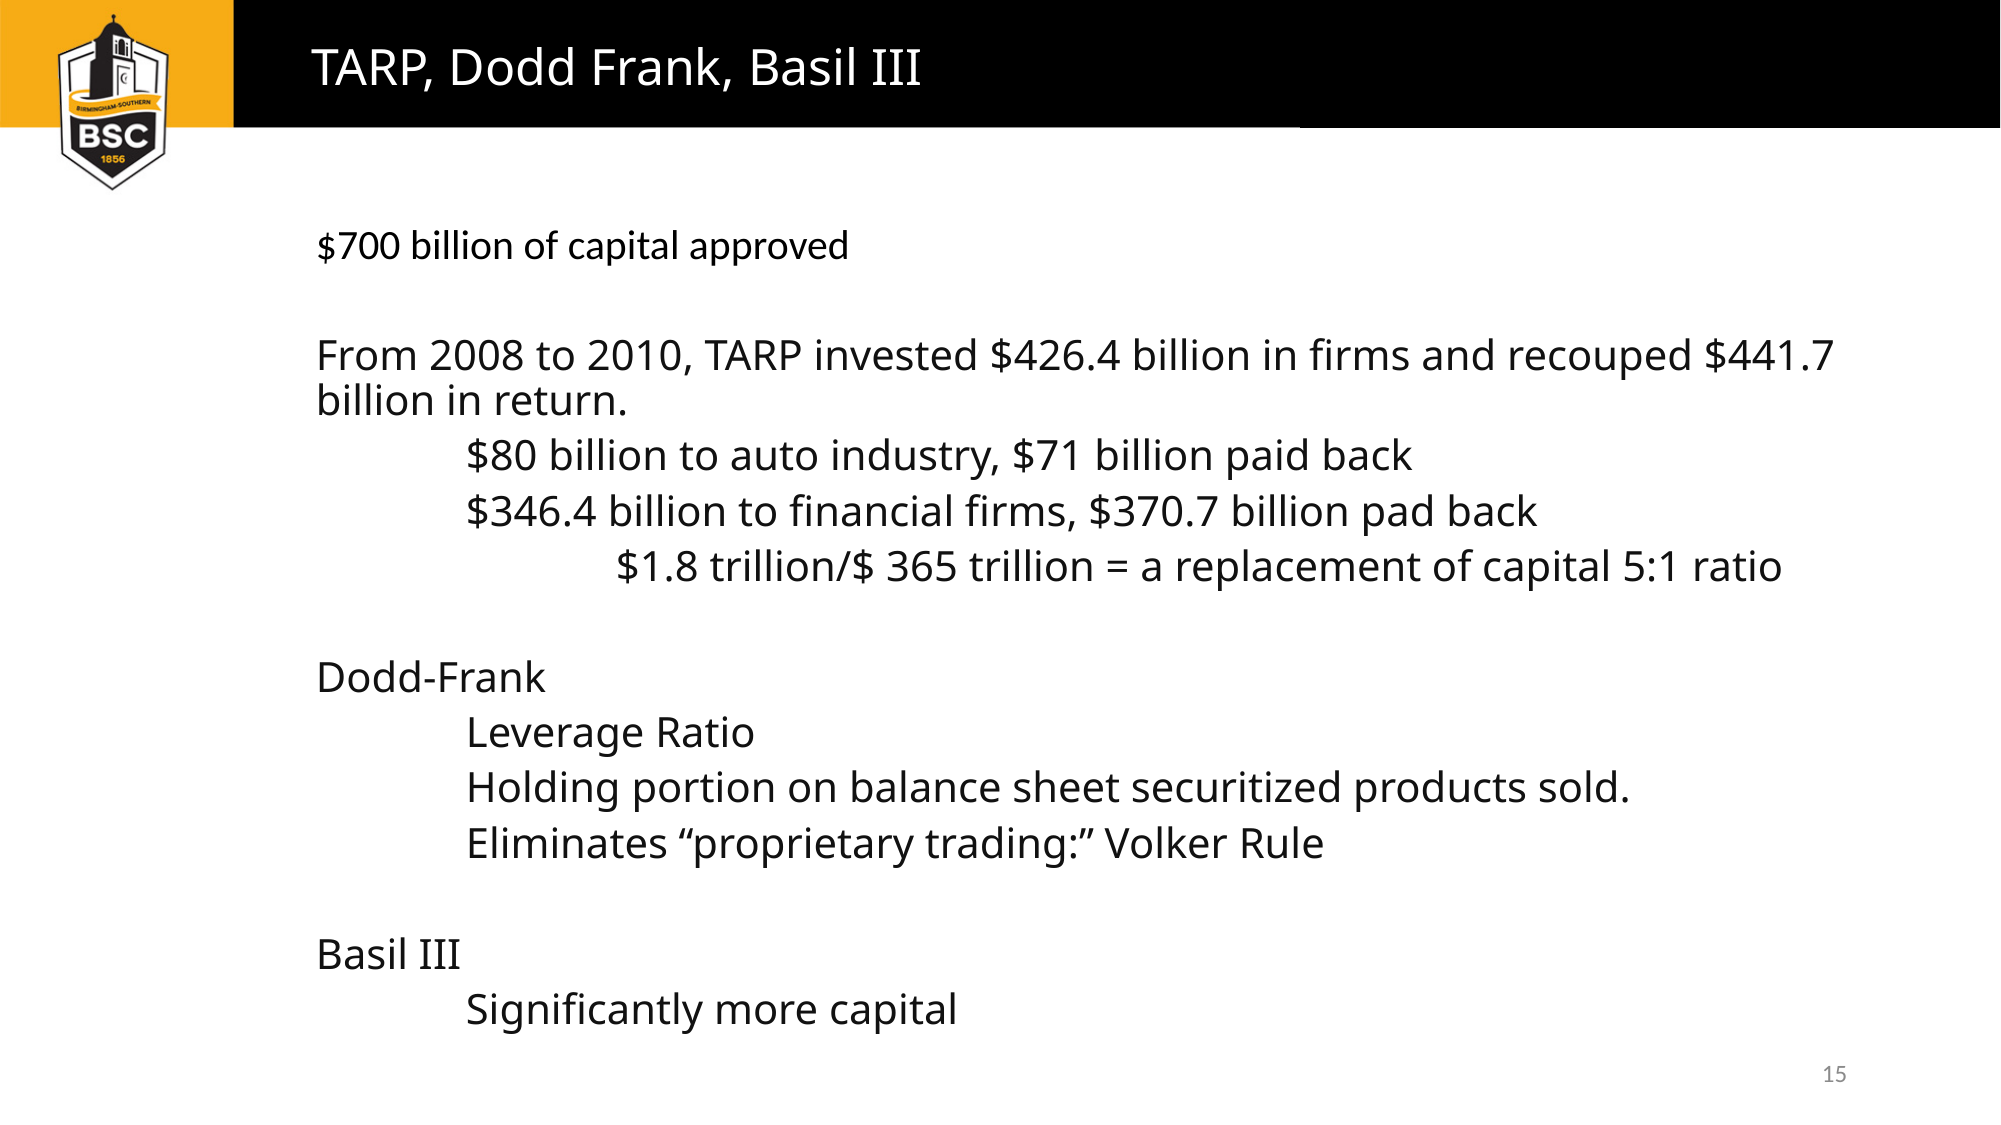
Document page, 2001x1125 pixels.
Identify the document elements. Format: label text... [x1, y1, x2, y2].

picture [0, 0, 1300, 733]
text_box $700 billion of capital approved From 2008 to 2010, TARP invested $426.4 billion in firms and recouped $441.7 billion in return. $80 billion to auto industry, $71 billion paid back $346.4 billion to financial firms, $370.7 billion pad back $1.8 trillion/$ 365 trillion = a replacement of capital 5:1 ratio Dodd-Frank Leverage Ratio Holding portion on balance sheet securitized products sold. Eliminates “proprietary trading:” Volker Rule Basil III Significantly more capital [150, 160, 1876, 1060]
text_box TARP, Dodd Frank, Basil III [296, 28, 1379, 103]
text_box [255, 28, 1830, 109]
slide_number 15 [1412, 1060, 1863, 1103]
